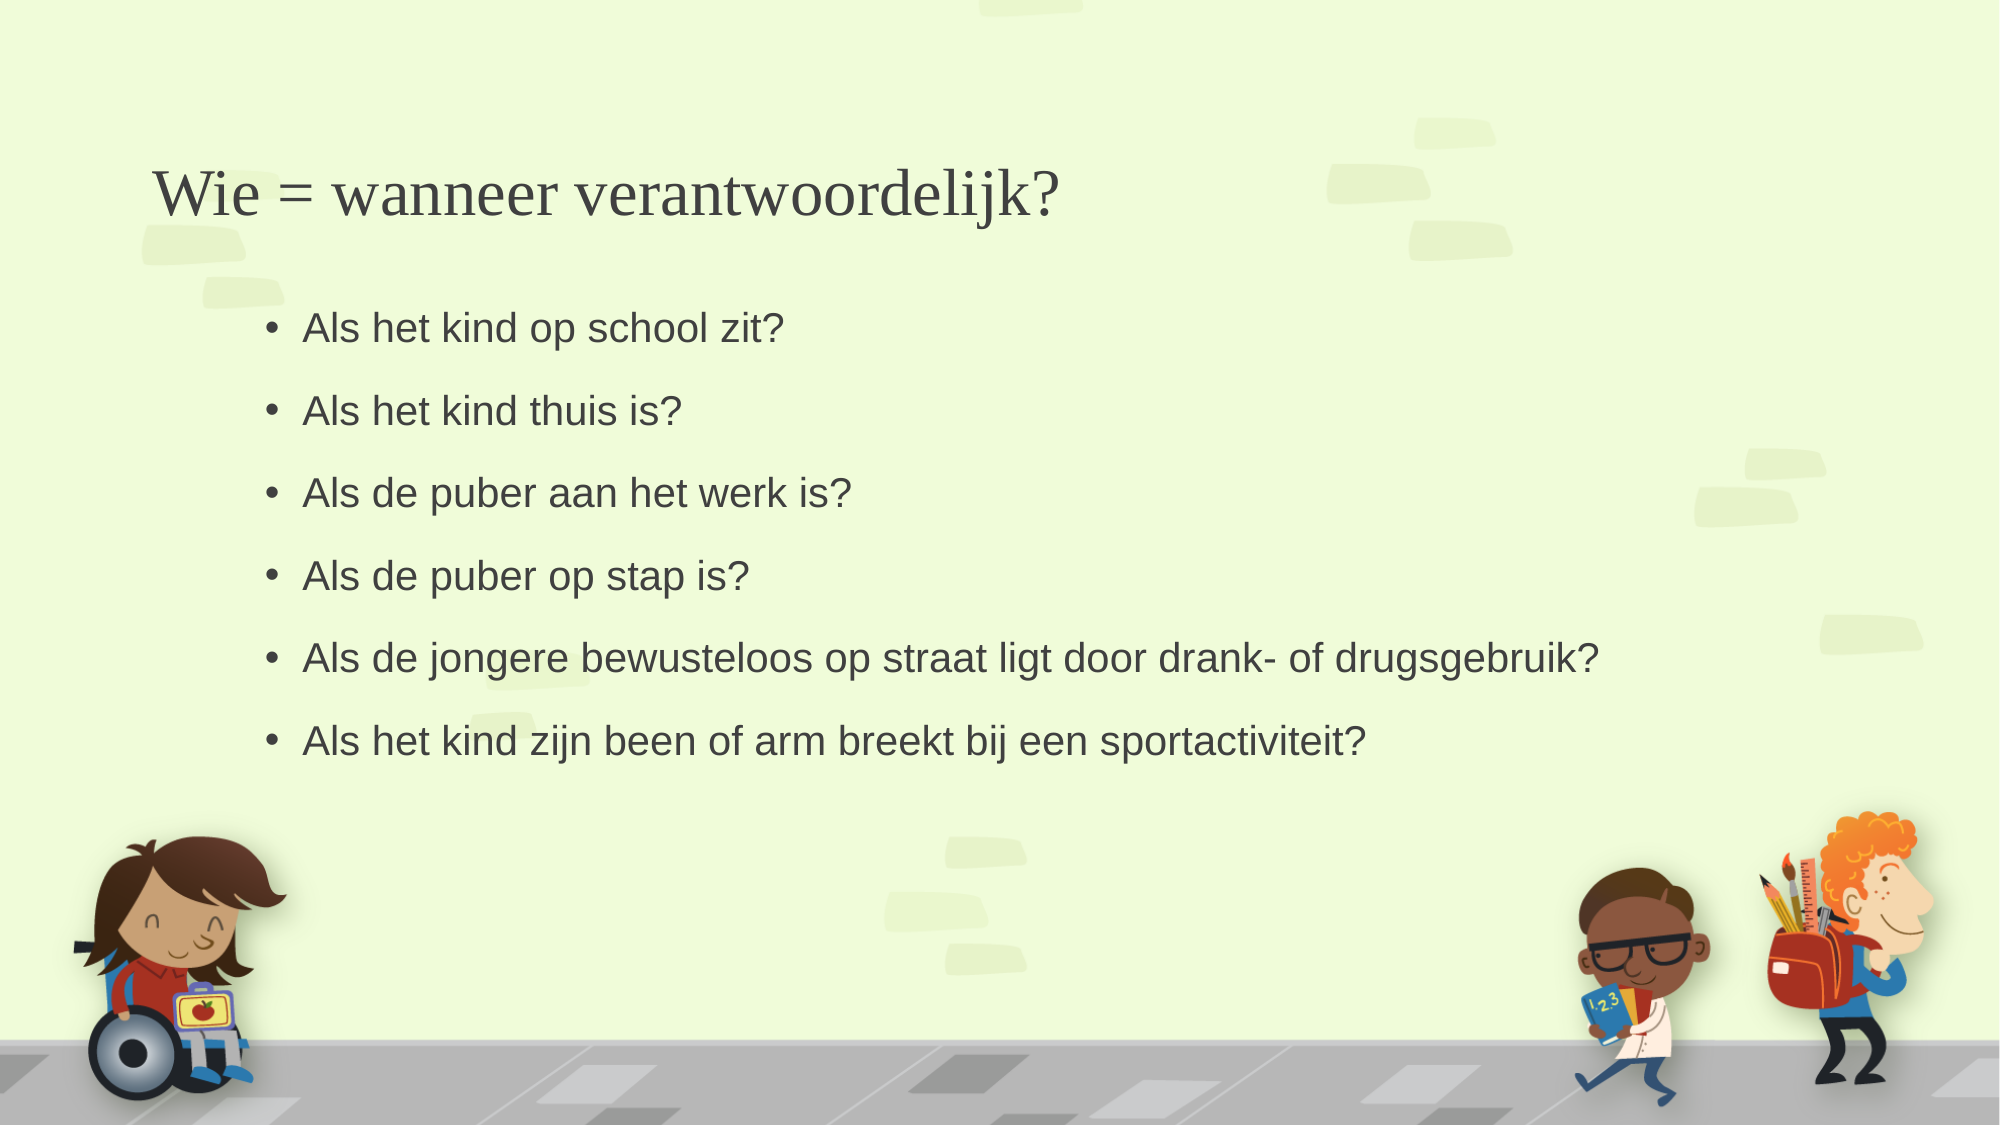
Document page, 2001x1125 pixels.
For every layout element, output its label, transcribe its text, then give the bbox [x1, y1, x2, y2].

title Wie = wanneer verantwoordelijk? [137, 59, 1750, 238]
list Als het kind op school zit? Als het kind thuis is? Als de puber aan het werk is? Als de puber op stap is? Als de jongere bewusteloos op straat ligt door drank- of drugsgebruik? Als het kind zijn been of arm breekt bij een sportactiviteit? [249, 299, 1662, 870]
picture [0, 0, 2000, 1125]
